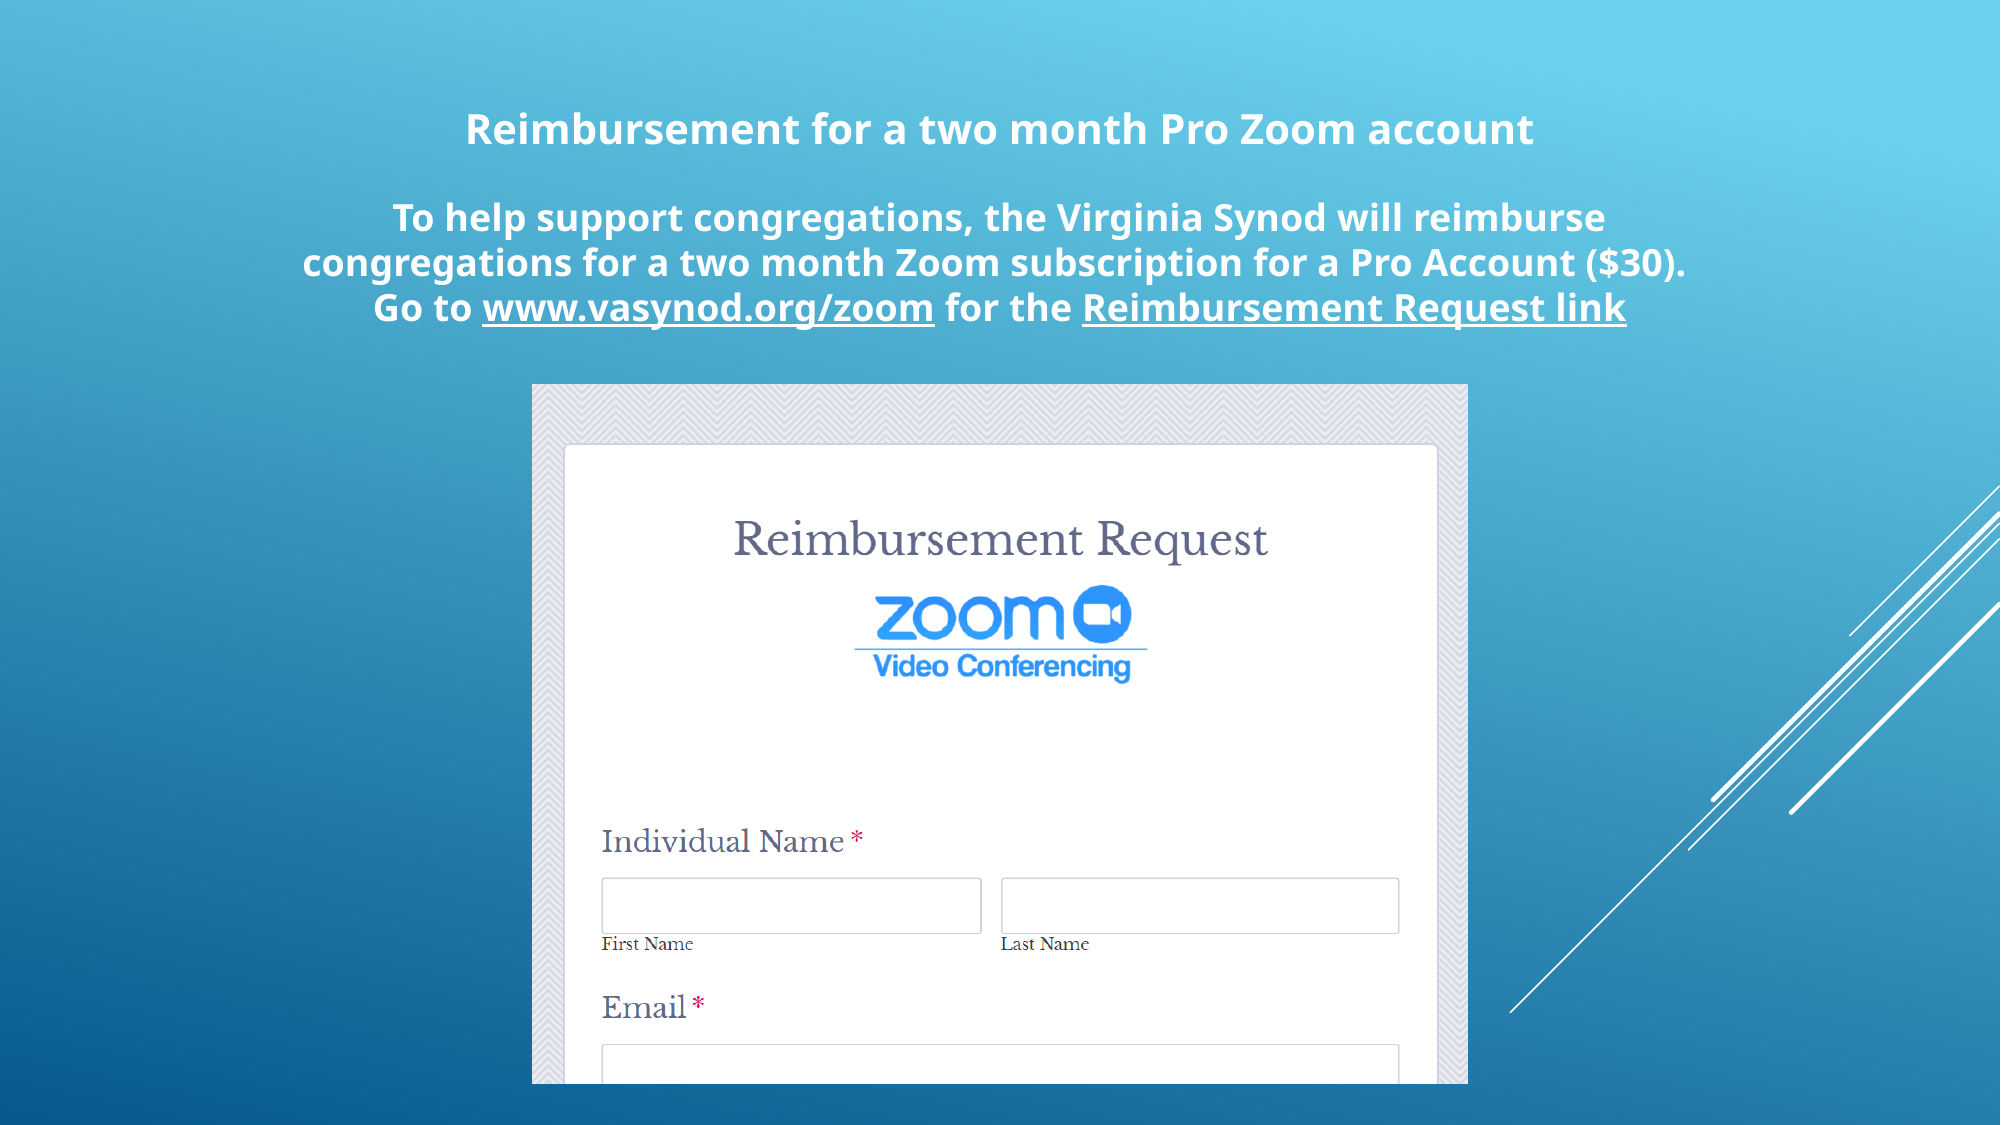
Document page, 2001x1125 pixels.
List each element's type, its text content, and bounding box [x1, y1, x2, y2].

text_box To help support congregations, the Virginia Synod will reimburse congregations for a two month Zoom subscription for a Pro Account ($30). Go to www.vasynod.org/zoom for the Reimbursement Request link [260, 186, 1740, 342]
text_box Reimbursement for a two month Pro Zoom account [325, 95, 1675, 161]
picture [531, 384, 1468, 1084]
